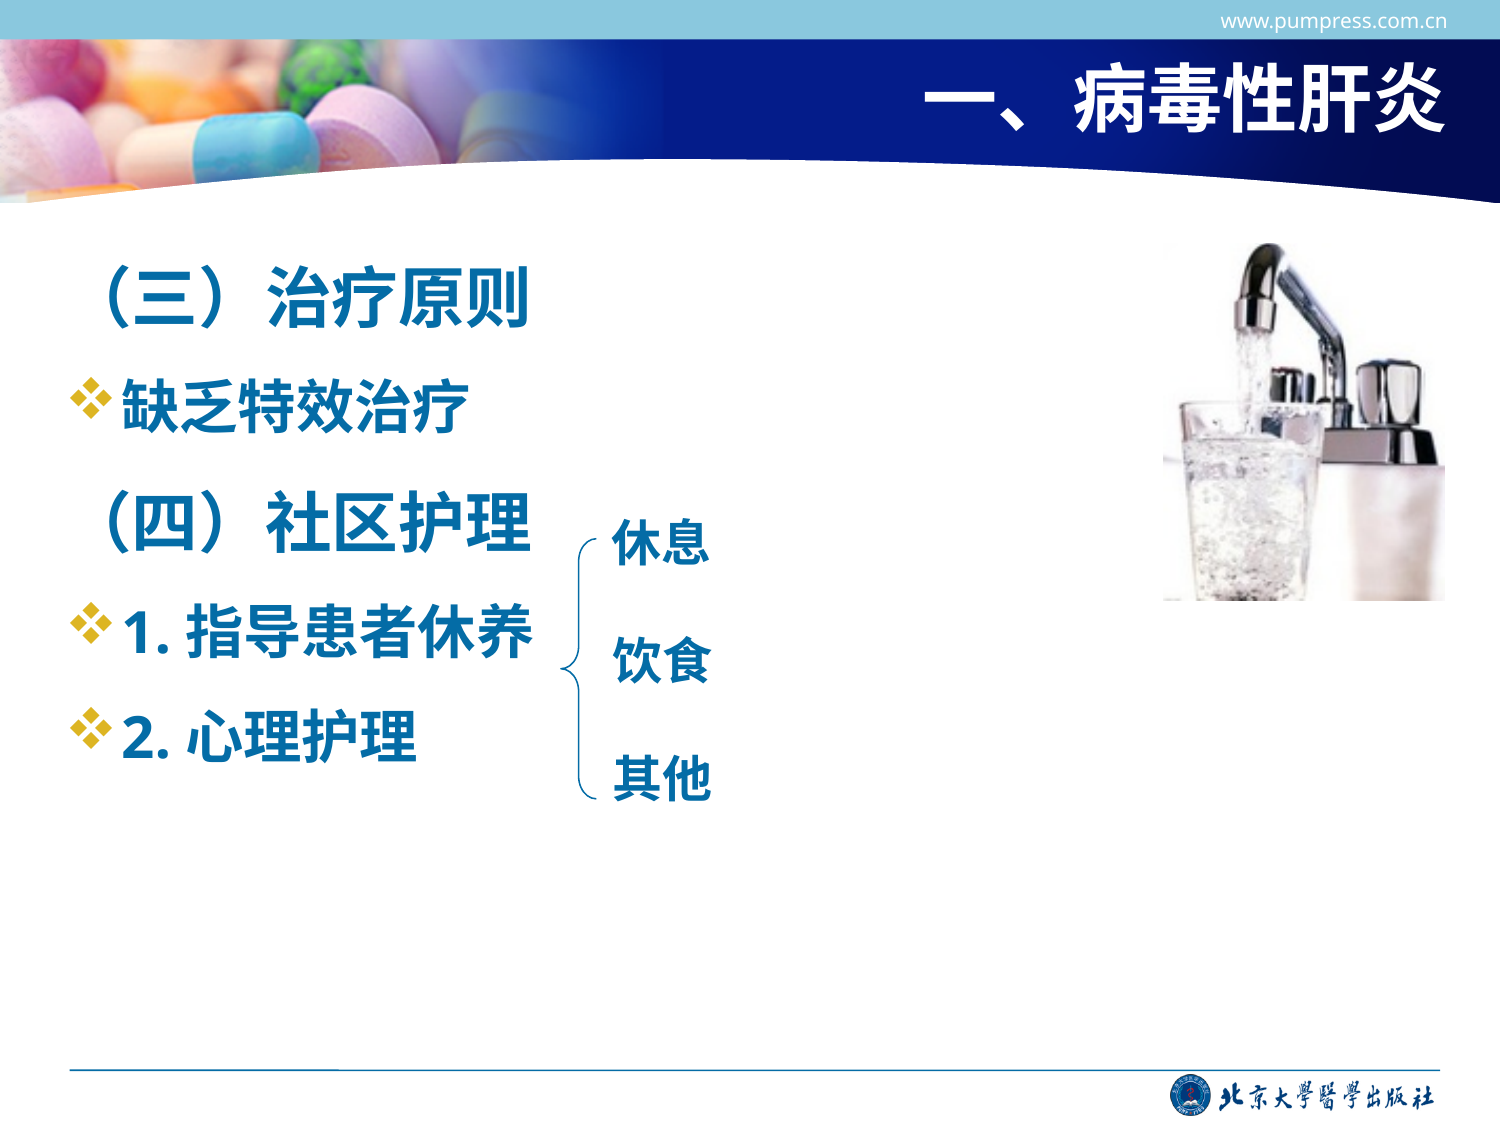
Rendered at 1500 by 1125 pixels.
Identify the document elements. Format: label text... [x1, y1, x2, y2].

picture [1170, 1074, 1436, 1118]
title 一、病毒性肝炎 [137, 49, 1463, 143]
picture [0, 40, 1500, 203]
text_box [560, 503, 739, 815]
text_box www.pumpress.com.cn [1024, 0, 1463, 38]
list （三）治疗原则 缺乏特效治疗 （四）社区护理 1.指导患者休养 2.心理护理 [49, 207, 1463, 1026]
picture [1163, 243, 1446, 601]
